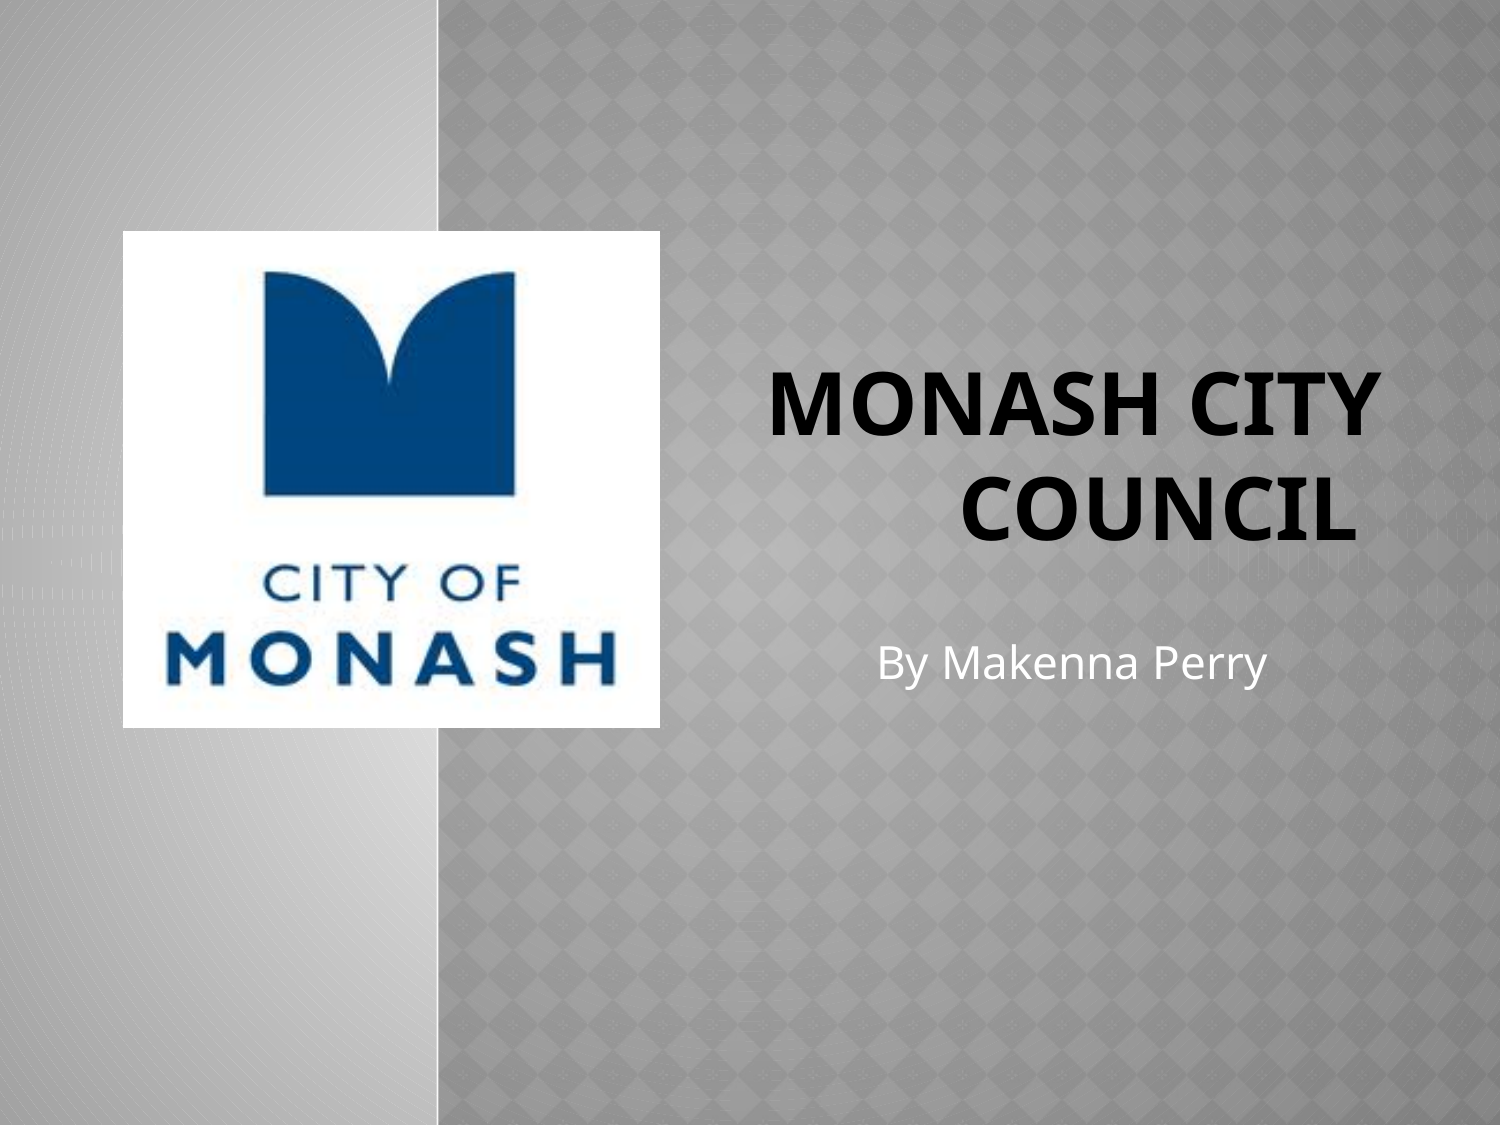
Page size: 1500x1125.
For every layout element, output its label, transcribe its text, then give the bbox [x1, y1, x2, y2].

picture [123, 231, 660, 729]
title Monash City Council [552, 87, 1390, 558]
subtitle By Makenna Perry [225, 633, 1275, 925]
